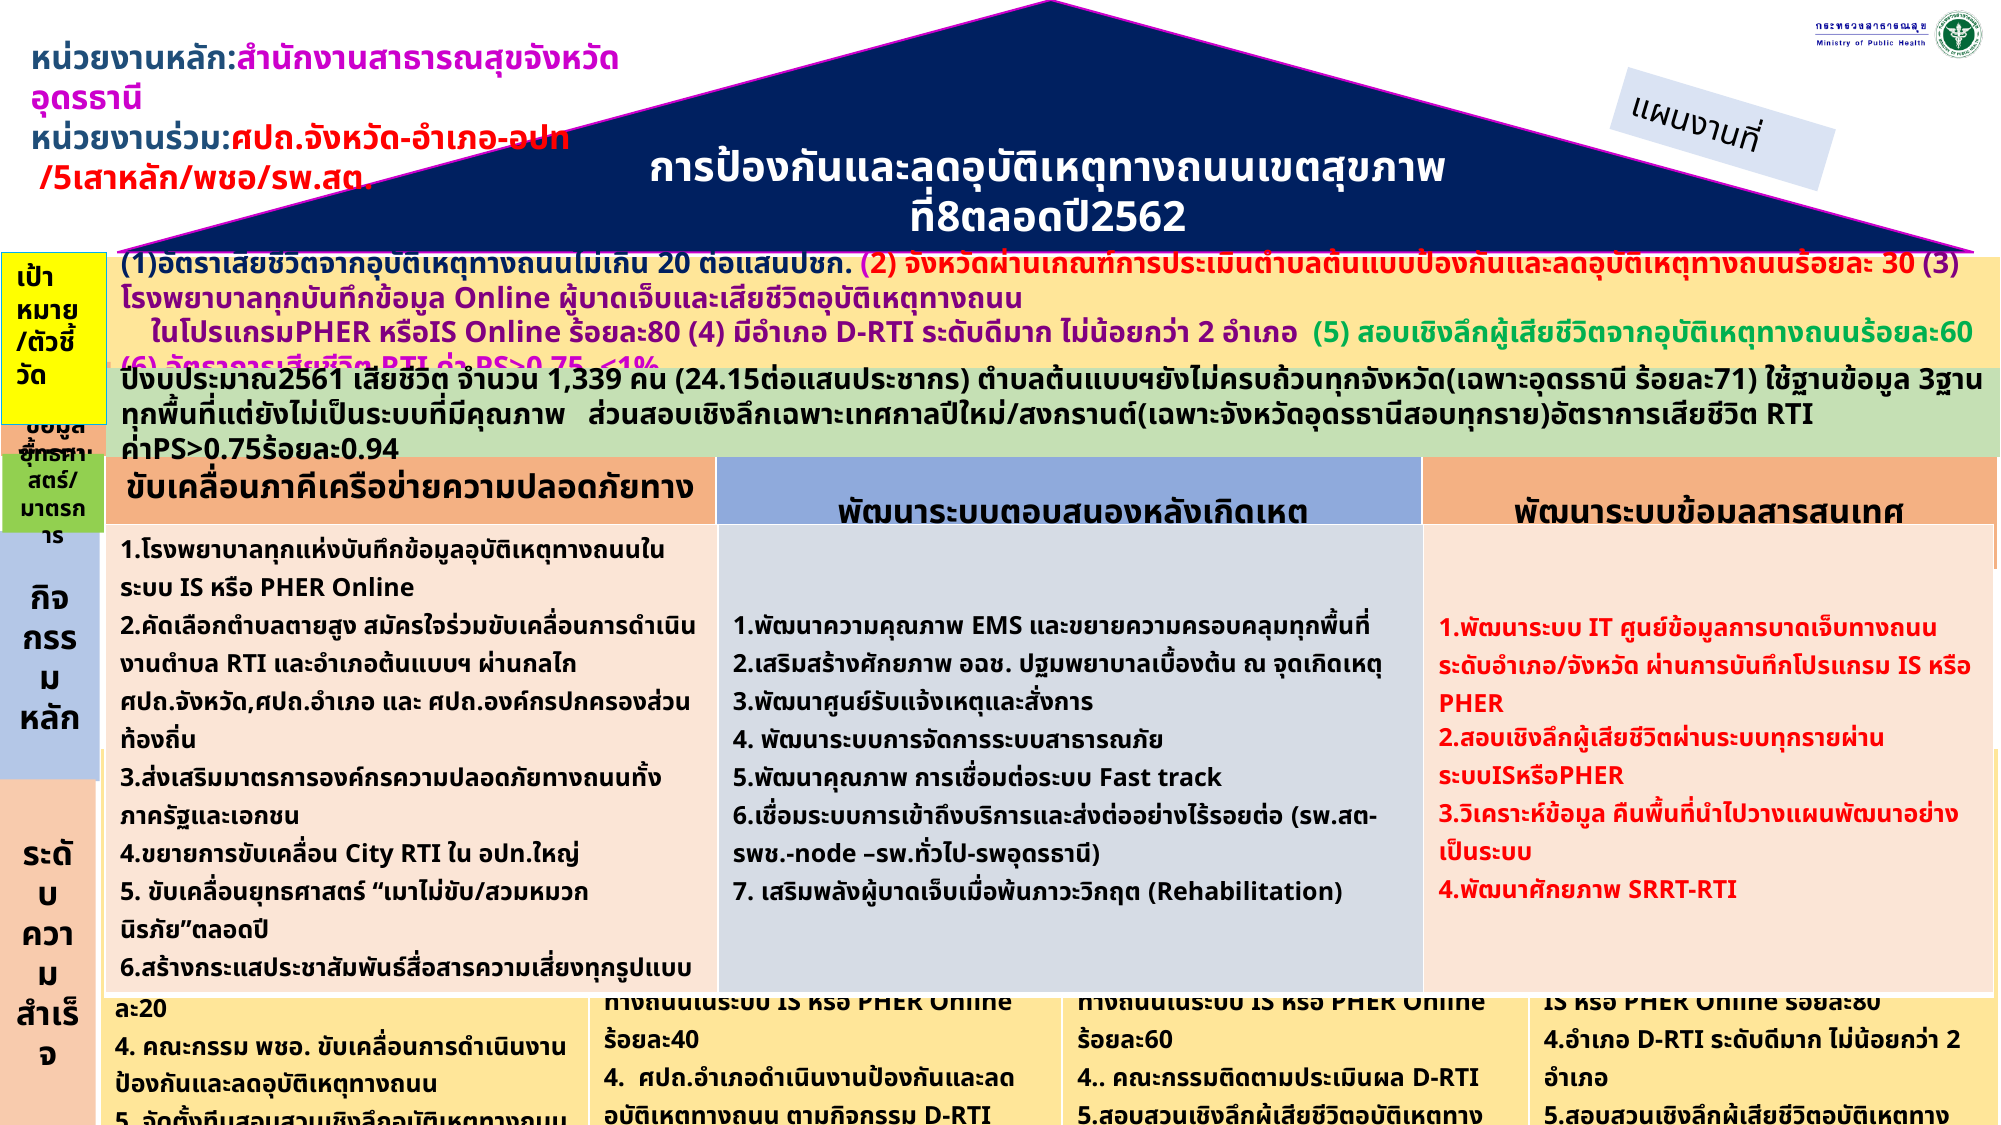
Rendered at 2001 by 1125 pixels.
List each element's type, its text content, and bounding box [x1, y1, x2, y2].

table_header 1.พัฒนาระบบ IT ศูนย์ข้อมูลการบาดเจ็บทางถนนระดับอำเภอ/จังหวัด ผ่านการบันทึกโปรแกรม IS หรือ PHER 2.สอบเชิงลึกผู้เสียชีวิตผ่านระบบทุกรายผ่านระบบISหรือPHER 3.วิเคราะห์ข้อมูล คืนพื้นที่นำไปวางแผนพัฒนาอย่างเป็นระบบ 4.พัฒนาศักยภาพ SRRT-RTI [1424, 525, 1993, 992]
text_box ระดับความ สำเร็จ [0, 778, 97, 1125]
text_box แผนงานที่ [1608, 65, 1838, 193]
table_header ไตรมาส 1 1. อัตราเสียชีวิตจากอุบัติเหตุทางถนนไม่เกิน 5 ต่อแสนปชก. 2. มีแผนงานตำบล RTI และอำเภอต้นแบบฯ 3.โรงพยาบาลทุกแห่งบันทึกข้อมูลอุบัติเหตุทางถนนในระบบ IS หรือ PHER Online ร้อยละ20 4. คณะกรรม พชอ. ขับเคลื่อนการดำเนินงานป้องกันและลดอุบัติเหตุทางถนน 5. จัดตั้งทีมสอบสวนเชิงลึกอุบัติเหตุทางถนนและพัฒนาศักยภาพ ทุกอำเภอ 6. ผู้บาดเจ็บสาหัส(สีแดง)จากอุบัติเหตุทางถนนเข้าถึงบริการด้วยระบบEMSร้อยละ30 7. อัตราการเสียชีวิต RTI ค่าPS>0.75. <1% [101, 749, 588, 1125]
text_box กิจ กรรมหลัก [0, 530, 101, 782]
table_header 1.โรงพยาบาลทุกแห่งบันทึกข้อมูลอุบัติเหตุทางถนนในระบบ IS หรือ PHER Online 2.คัดเลือกตำบลตายสูง สมัครใจร่วมขับเคลื่อนการดำเนินงานตำบล RTI และอำเภอต้นแบบฯ ผ่านกลไก ศปถ.จังหวัด,ศปถ.อำเภอ และ ศปถ.องค์กรปกครองส่วนท้องถิ่น 3.ส่งเสริมมาตรการองค์กรความปลอดภัยทางถนนทั้งภาครัฐและเอกชน 4.ขยายการขับเคลื่อน City RTI ใน อปท.ใหญ่ 5. ขับเคลื่อนยุทธศาสตร์ “เมาไม่ขับ/สวมหมวกนิรภัย”ตลอดปี 6.สร้างกระแสประชาสัมพันธ์สื่อสารความเสี่ยงทุกรูปแบบ [106, 525, 717, 992]
text_box หน่วยงานหลัก:สำนักงานสาธารณสุขจังหวัดอุดรธานี หน่วยงานร่วม:ศปถ.จังหวัด-อำเภอ-อปท /5เสาหลัก/พชอ/รพ.สต. [15, 28, 653, 204]
table_header 1.พัฒนาความคุณภาพ EMS และขยายความครอบคลุมทุกพื้นที่ 2.เสริมสร้างศักยภาพ อฉช. ปฐมพยาบาลเบื้องต้น ณ จุดเกิดเหตุ 3.พัฒนาศูนย์รับแจ้งเหตุและสั่งการ 4. พัฒนาระบบการจัดการระบบสาธารณภัย 5.พัฒนาคุณภาพ การเชื่อมต่อระบบ Fast track 6.เชื่อมระบบการเข้าถึงบริการและส่งต่ออย่างไร้รอยต่อ (รพ.สต-รพช.-node –รพ.ทั่วไป-รพอุดรธานี) 7. เสริมพลังผู้บาดเจ็บเมื่อพ้นภาวะวิกฤต (Rehabilitation) [719, 525, 1423, 992]
table_header พัฒนาระบบตอบสนองหลังเกิดเหตุ [717, 458, 1421, 524]
table_header พัฒนาระบบข้อมูลสารสนเทศ [1423, 458, 1997, 569]
text_box (1)อัตราเสียชีวิตจากอุบัติเหตุทางถนนไม่เกิน 20 ต่อแสนปชก. (2) จังหวัดผ่านเกณฑ์การประเมินตำบลต้นแบบป้องกันและลดอุบัติเหตุทางถนนร้อยละ 30 (3) โรงพยาบาลทุกบันทึกข้อมูล Online ผู้บาดเจ็บและเสียชีวิตอุบัติเหตุทางถนน ในโปรแกรมPHER หรือIS Online ร้อยละ80 (4) มีอำเภอ D-RTI ระดับดีมาก ไม่น้อยกว่า 2 อำเภอ (5) สอบเชิงลึกผู้เสียชีวิตจากอุบัติเหตุทางถนนร้อยละ60 (6) อัตราการเสียชีวิต RTI ค่า PS>0.75. <1% [107, 256, 2000, 367]
text_box ยุทธศาสตร์/ มาตรการ [1, 453, 105, 534]
table_header ขับเคลื่อนภาคีเครือข่ายความปลอดภัยทางถนน [106, 458, 715, 524]
table_header ไตรมาส 4 1. อัตราเสียชีวิตจากอุบัติเหตุทางถนนไม่เกิน20 ต่อแสนปชก. 2. ตำบลต้นแบบป้องกันและลดอุบัติเหตุทางถนนร้อยละ30 3.โรงพยาบาลทุกแห่งบันทึกข้อมูลอุบัติเหตุทางถนนในระบบ IS หรือ PHER Online ร้อยละ80 4.อำเภอ D-RTI ระดับดีมาก ไม่น้อยกว่า 2 อำเภอ 5.สอบสวนเชิงลึกผู้เสียชีวิตอุบัติเหตุทางถนนไม่น้อยกว่าร้อยละ60 6. ผู้บาดเจ็บสาหัส(สีแดง)จากอุบัติเหตุทางถนนเข้าถึงบริการด้วยระบบEMSร้อยละ60 7. อัตราการเสียชีวิต RTI ค่าPS>0.75. <1% [1530, 749, 1998, 1125]
table_header ไตรมาส 2 1. อัตราเสียชีวิตจากอุบัติเหตุทางถนนไม่เกิน 10ต่อแสนปชก. 2. มีการดำเนินงานตำบล RTI และอำเภอต้นแบบฯ 10ข้อ 3.โรงพยาบาลทุกแห่งบันทึกข้อมูลอุบัติเหตุทางถนนในระบบ IS หรือ PHER Online ร้อยละ40 4. ศปถ.อำเภอดำเนินงานป้องกันและลดอุบัติเหตุทางถนน ตามกิจกรรม D-RTI 5. สอบสวนเชิงลึกผู้เสียชีวิตอุบัติเหตุทางถนนไม่น้อยกว่าร้อยละ20 6. ผู้บาดเจ็บสาหัส(สีแดง)จากอุบัติเหตุทางถนนเข้าถึงบริการด้วยระบบEMSร้อยละ40 7. อัตราการเสียชีวิต RTI ค่าPS>0.75. <1% [590, 998, 1061, 1125]
text_box เป้าหมาย /ตัวชี้วัด [1, 252, 107, 425]
text_box การป้องกันและลดอุบัติเหตุทางถนนเขตสุขภาพที่8ตลอดปี2562 [116, 0, 1975, 254]
table_header ไตรมาส 3 1. อัตราเสียชีวิตจากอุบัติเหตุทางถนนไม่เกิน15ต่อแสนปชก. 2. ประเมินการดำเนินงานตำบล RTI และอำเภอต้นแบบฯ 3.โรงพยาบาลทุกแห่งบันทึกข้อมูลอุบัติเหตุทางถนนในระบบ IS หรือ PHER Online ร้อยละ60 4.. คณะกรรมติดตามประเมินผล D-RTI 5.สอบสวนเชิงลึกผู้เสียชีวิตอุบัติเหตุทางถนนไม่น้อยกว่าร้อยละ40 6. ผู้บาดเจ็บสาหัส(สีแดง)จากอุบัติเหตุทางถนนเข้าถึงบริการด้วยระบบEMSร้อยละ50 7. อัตราการเสียชีวิต RTI ค่าPS>0.75. <1% [1063, 998, 1528, 1125]
text_box ปีงบประมาณ2561 เสียชีวิต จำนวน 1,339 คน (24.15ต่อแสนประชากร) ตำบลต้นแบบฯยังไม่ครบถ้วนทุกจังหวัด(เฉพาะอุดรธานี ร้อยละ71) ใช้ฐานข้อมูล 3ฐานทุกพื้นที่แต่ยังไม่เป็นระบบที่มีคุณภาพ ส่วนสอบเชิงลึกเฉพาะเทศกาลปีใหม่/สงกรานต์(เฉพาะจังหวัดอุดรธานีสอบทุกราย)อัตราการเสียชีวิต RTI ค่าPS>0.75ร้อยละ0.94 [105, 367, 2000, 458]
text_box [107, 256, 118, 302]
text_box สถานการณ์/ข้อมูลพื้นฐาน [0, 361, 105, 457]
picture [1811, 6, 1994, 62]
